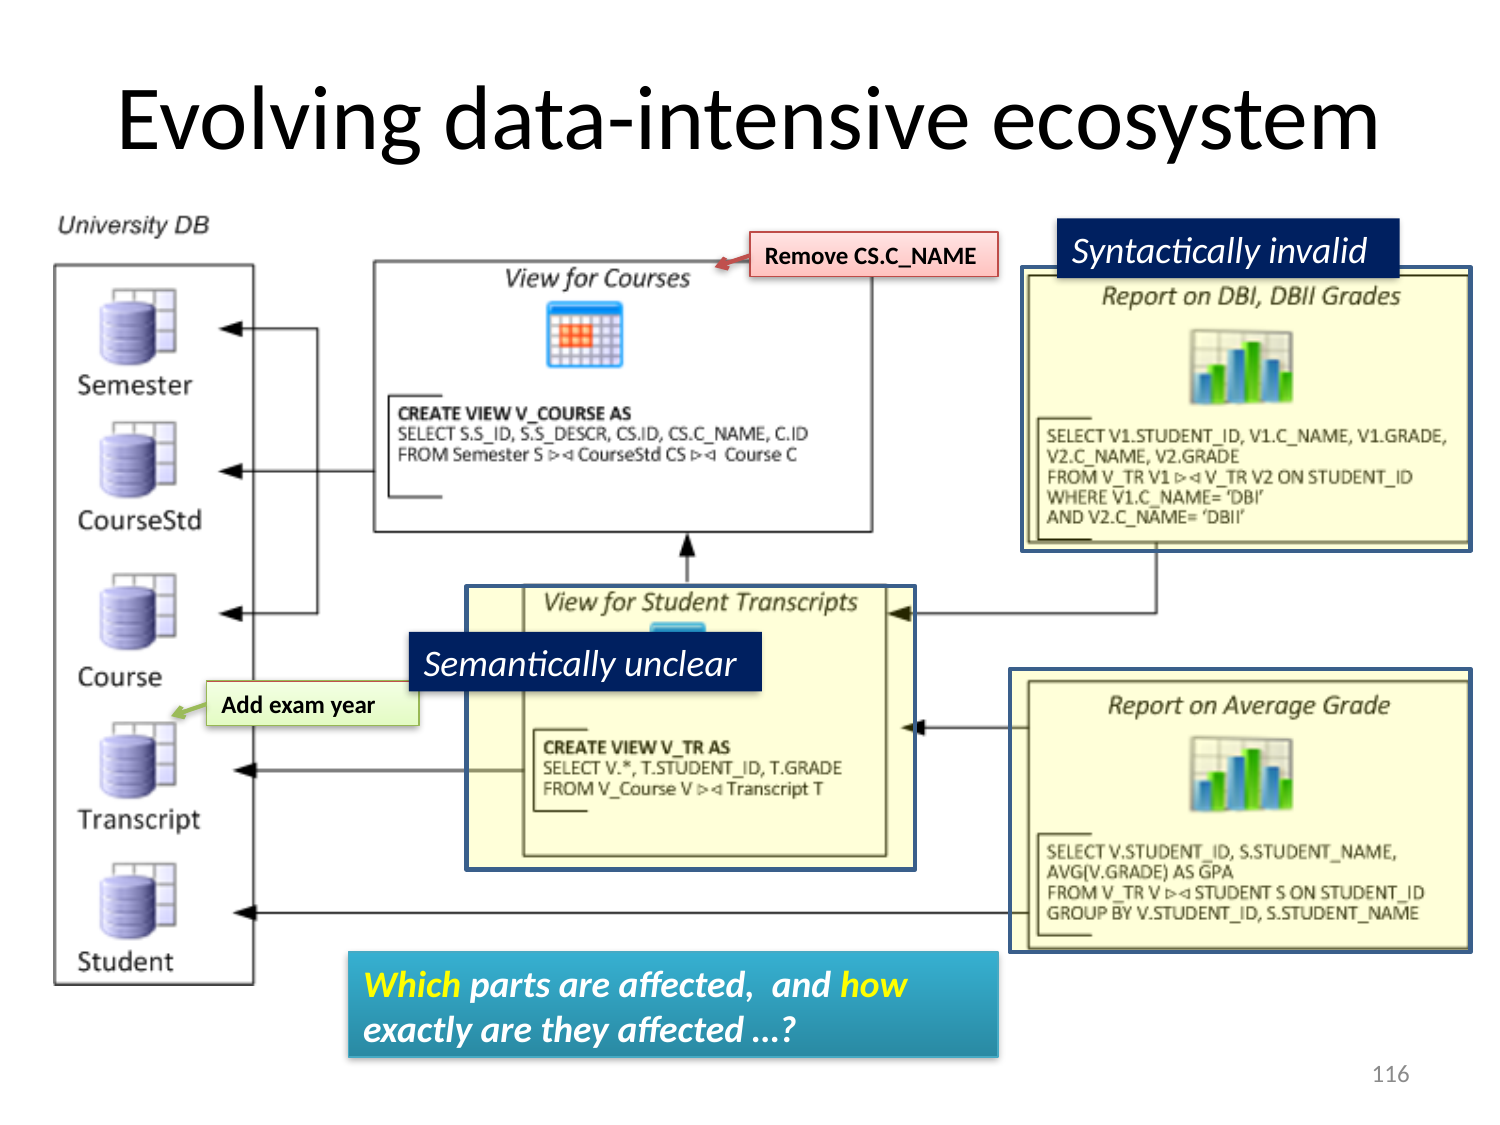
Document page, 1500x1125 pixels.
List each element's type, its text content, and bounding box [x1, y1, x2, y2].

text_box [52, 207, 1471, 986]
text_box Which parts are affected, and how exactly are they affected …? [348, 994, 999, 1058]
title Evolving data-intensive ecosystem [75, 19, 1425, 206]
slide_number 116 [1074, 1042, 1425, 1103]
